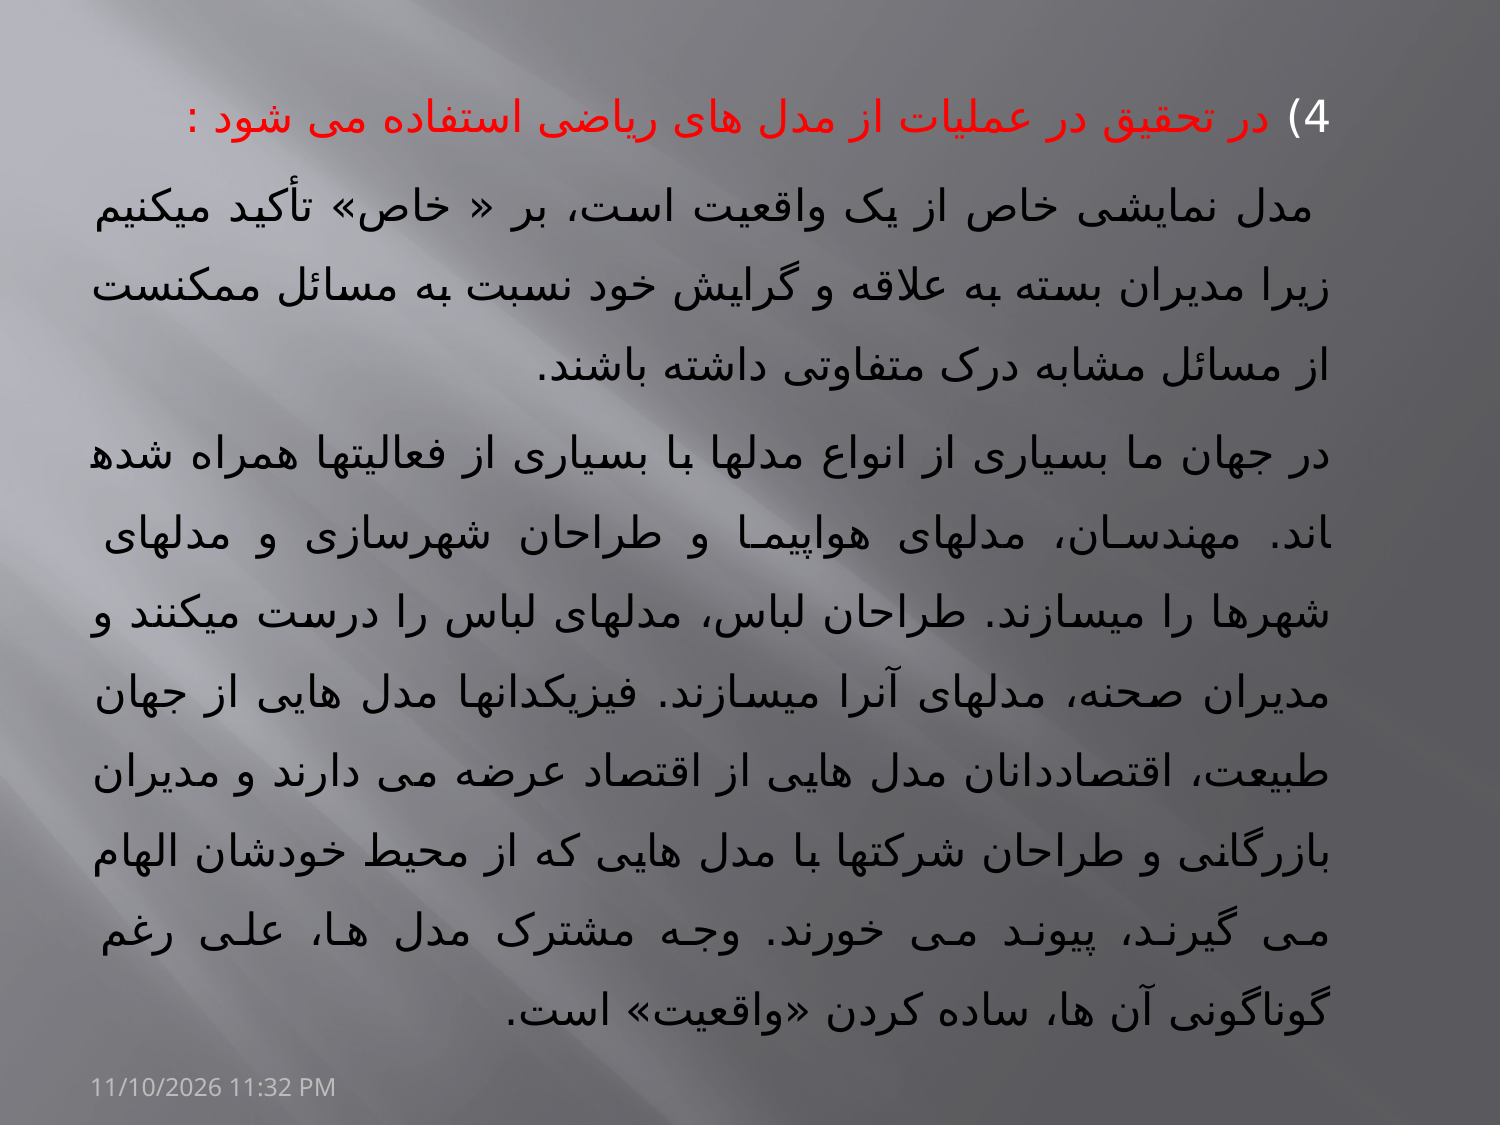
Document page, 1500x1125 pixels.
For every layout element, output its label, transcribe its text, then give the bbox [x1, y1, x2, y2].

slide_number 20/مارس/1 [75, 1052, 425, 1113]
list 4) در تحقیق در عملیات از مدل های ریاضی استفاده می شود : مدل نمایشی خاص از یک واقعیت است، بر « خاص» تأکید می­کنیم زیرا مدیران بسته به علاقه و گرایش خود نسبت به مسائل ممکنست از مسائل مشابه درک متفاوتی داشته باشند. در جهان ما بسیاری از انواع مدل­ها با بسیاری از فعالیت­ها همراه شده­اند. مهندسان، مدل­های هواپیما و طراحان شهرسازی و مدل­های شهرها را می­سازند. طراحان لباس، مدل­های لباس را درست می­کنند و مدیران صحنه، مدل­های آنرا می­سازند. فیزیکدان­ها مدل هایی از جهان طبیعت، اقتصاددانان مدل هایی از اقتصاد عرضه می دارند و مدیران بازرگانی و طراحان شرکتها با مدل هایی که از محیط خودشان الهام می گیرند، پیوند می خورند. وجه مشترک مدل ها، علی رغم گوناگونی آن ها، ساده کردن «واقعیت» است. [76, 54, 1427, 1059]
